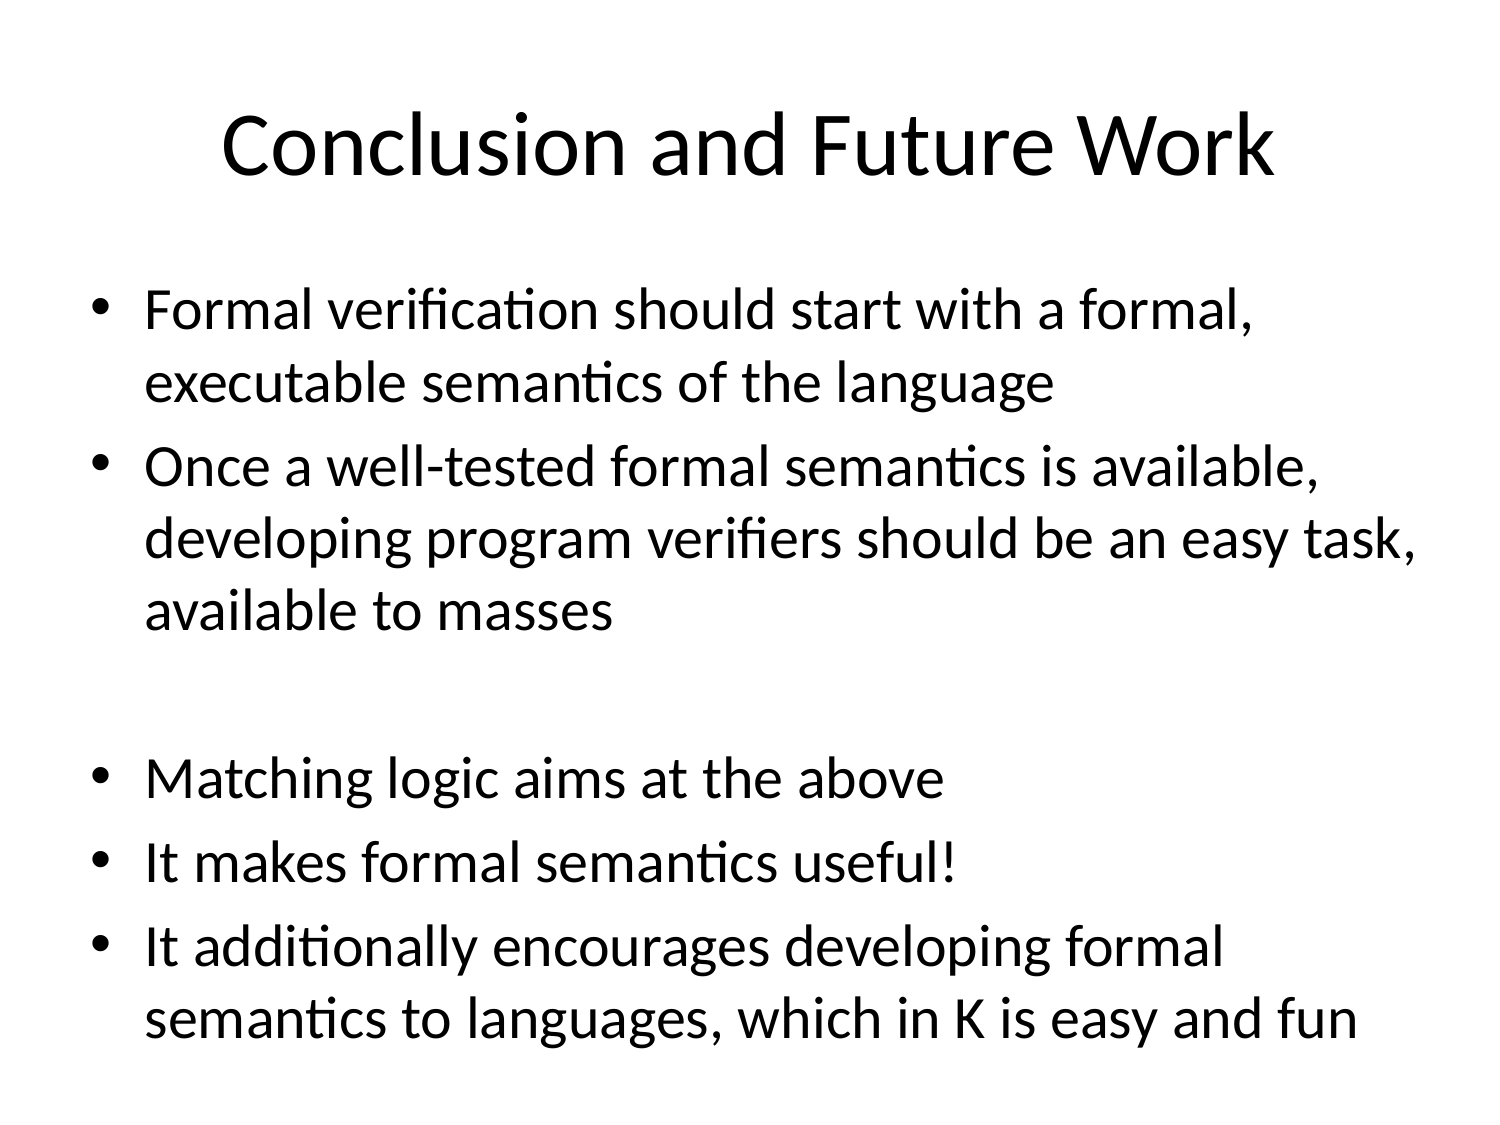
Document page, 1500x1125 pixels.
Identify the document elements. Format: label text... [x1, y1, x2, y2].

title Conclusion and Future Work [75, 45, 1425, 233]
list Formal verification should start with a formal, executable semantics of the language Once a well-tested formal semantics is available, developing program verifiers should be an easy task, available to masses Matching logic aims at the above It makes formal semantics useful! It additionally encourages developing formal semantics to languages, which in K is easy and fun [75, 262, 1450, 1063]
